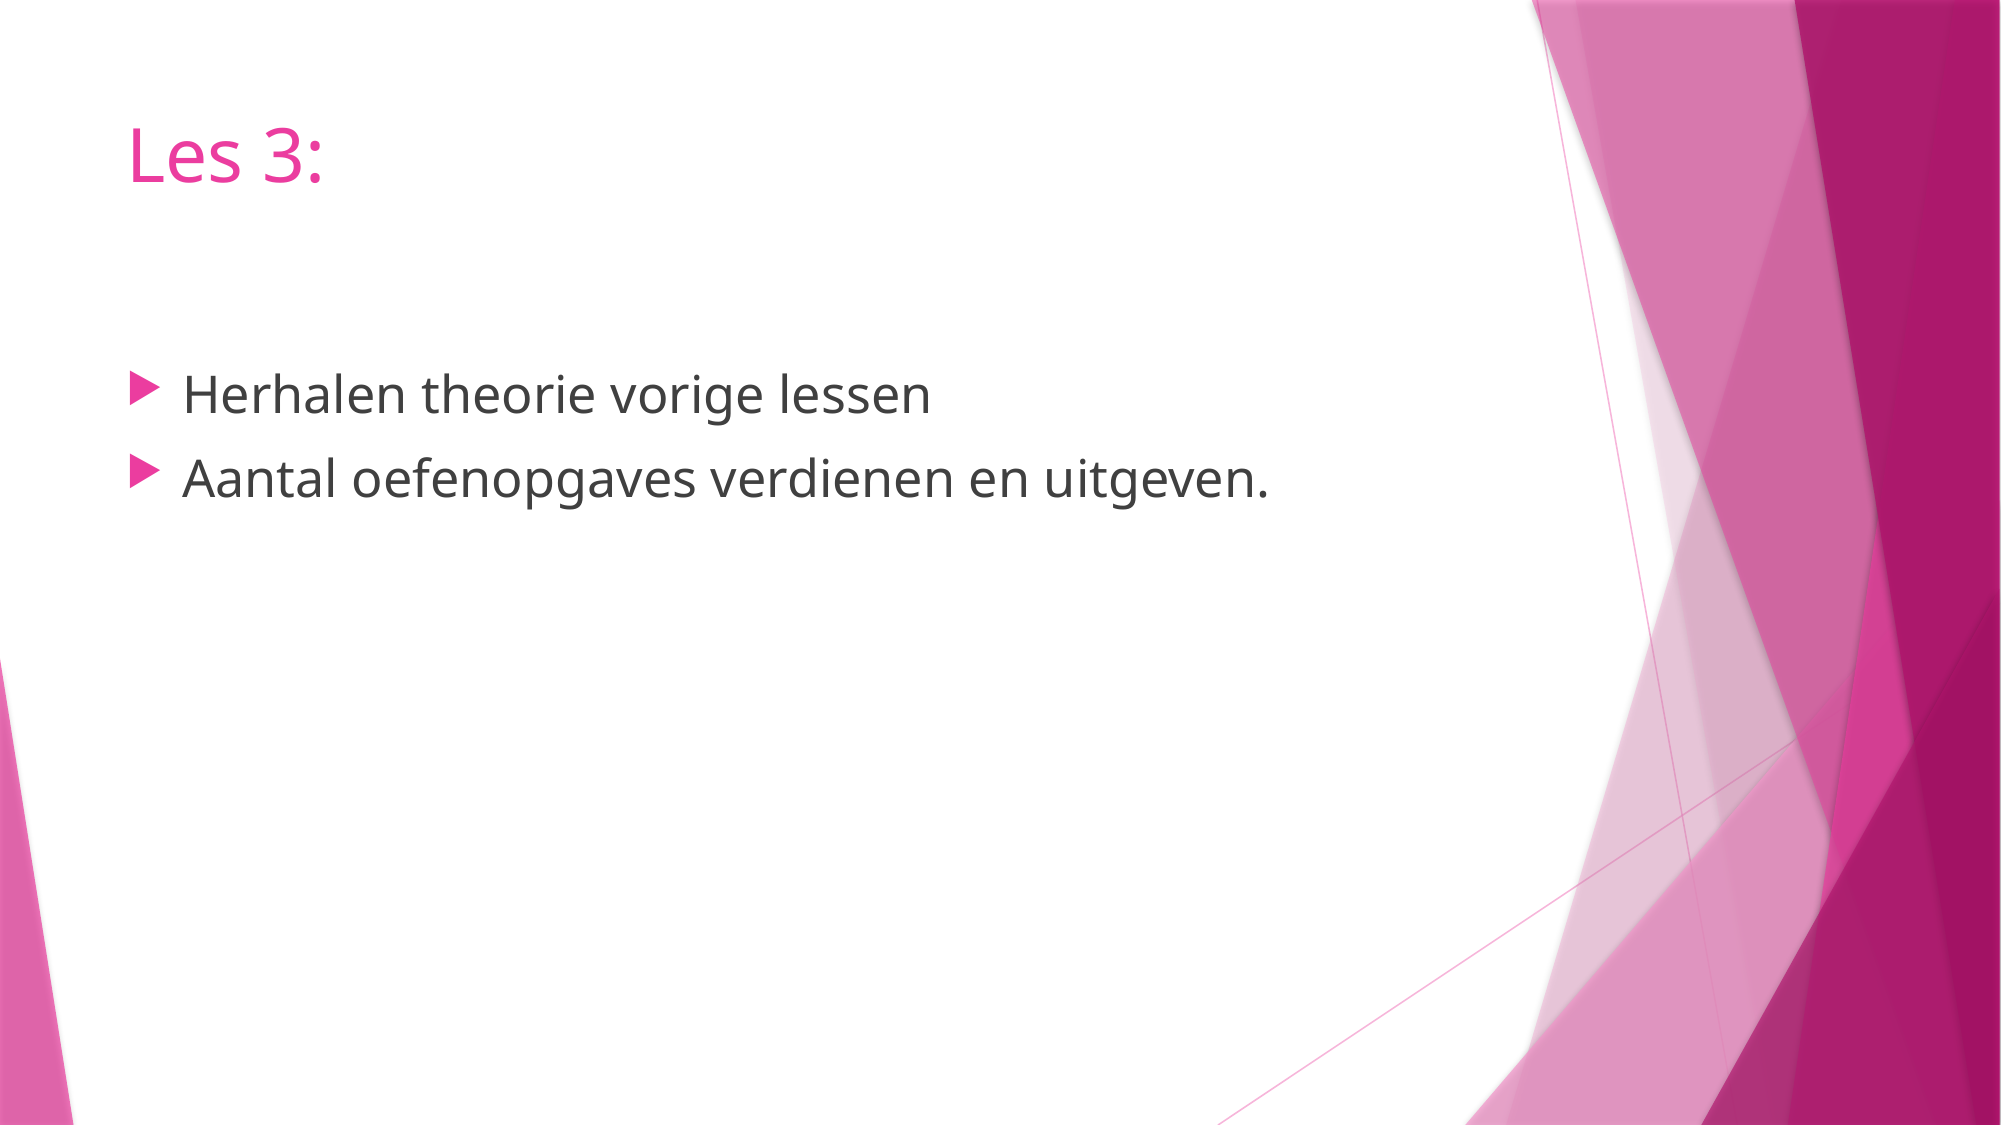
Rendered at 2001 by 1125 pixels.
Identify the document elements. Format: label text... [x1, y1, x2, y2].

title Les 3: [111, 99, 1522, 317]
list Herhalen theorie vorige lessen Aantal oefenopgaves verdienen en uitgeven. [111, 354, 1522, 992]
